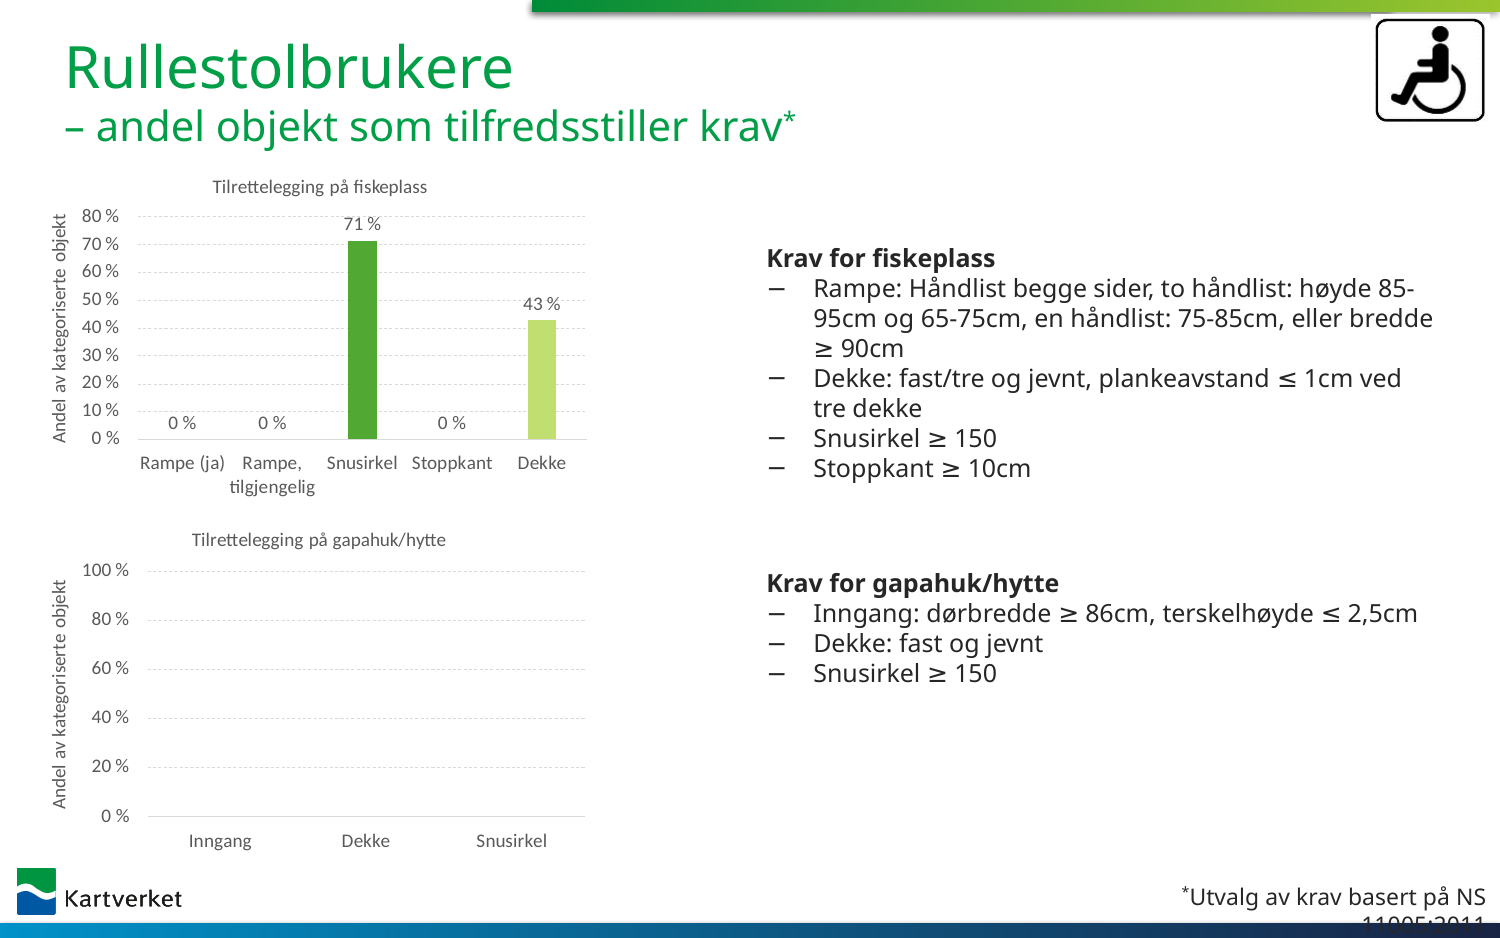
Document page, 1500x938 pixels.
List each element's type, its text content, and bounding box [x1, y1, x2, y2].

text_box Krav for gapahuk/hytte Inngang: dørbredde ≥ 86cm, terskelhøyde ≤ 2,5cm Dekke: fast og jevnt Snusirkel ≥ 150 [751, 560, 1452, 695]
picture [1371, 13, 1491, 127]
picture [41, 166, 598, 505]
text_box Krav for fiskeplass Rampe: Håndlist begge sider, to håndlist: høyde 85-95cm og 65-75cm, en håndlist: 75-85cm, eller bredde ≥ 90cm Dekke: fast/tre og jevnt, plankeavstand ≤ 1cm ved tre dekke Snusirkel ≥ 150 Stoppkant ≥ 10cm [751, 235, 1452, 490]
text_box Rullestolbrukere – andel objekt som tilfredsstiller krav* [49, 29, 1431, 158]
picture [41, 520, 596, 859]
text_box *Utvalg av krav basert på NS 11005:2011 [1068, 873, 1500, 938]
